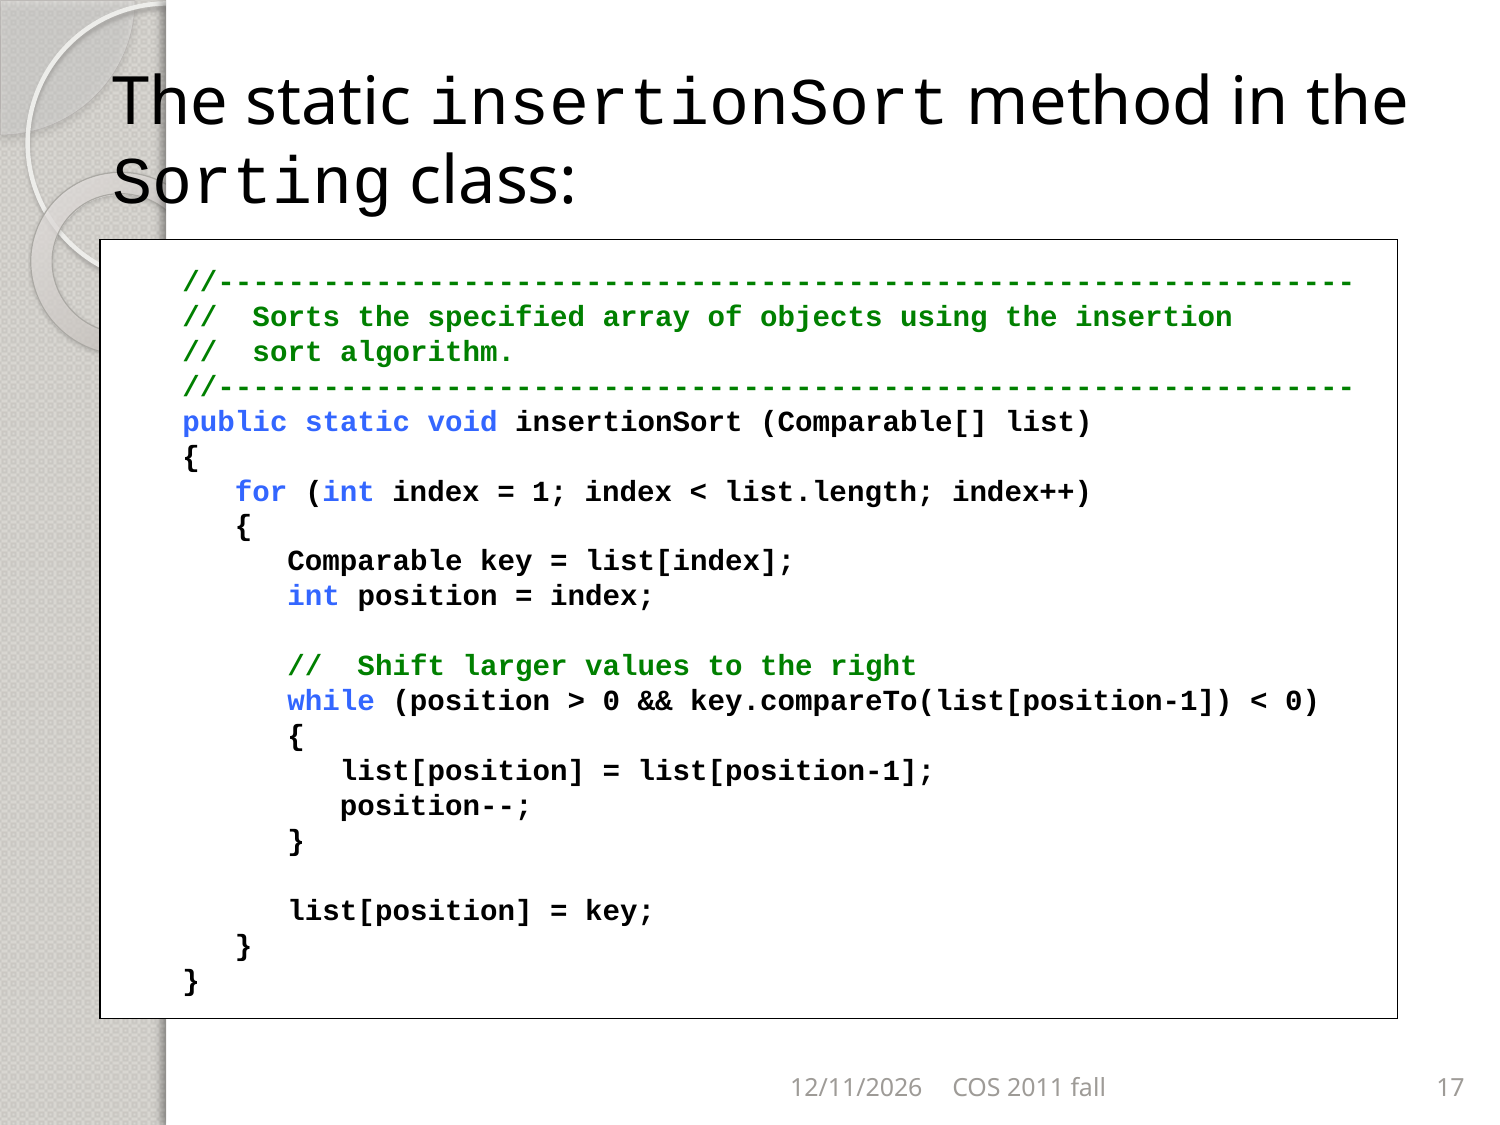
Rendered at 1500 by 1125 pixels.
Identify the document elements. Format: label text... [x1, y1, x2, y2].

slide_number 17 [1413, 1034, 1488, 1113]
list The static insertionSort method in the Sorting class: [37, 50, 1475, 238]
footer COS 2011 fall [937, 1034, 1413, 1113]
text_box //----------------------------------------------------------------- // Sorts the specified array of objects using the insertion // sort algorithm. //----------------------------------------------------------------- public static void insertionSort (Comparable[] list) { for (int index = 1; index < list.length; index++) { Comparable key = list[index]; int position = index; // Shift larger values to the right while (position > 0 && key.compareTo(list[position-1]) < 0) { list[position] = list[position-1]; position--; } list[position] = key; } } [99, 239, 1398, 1019]
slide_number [587, 1034, 937, 1113]
